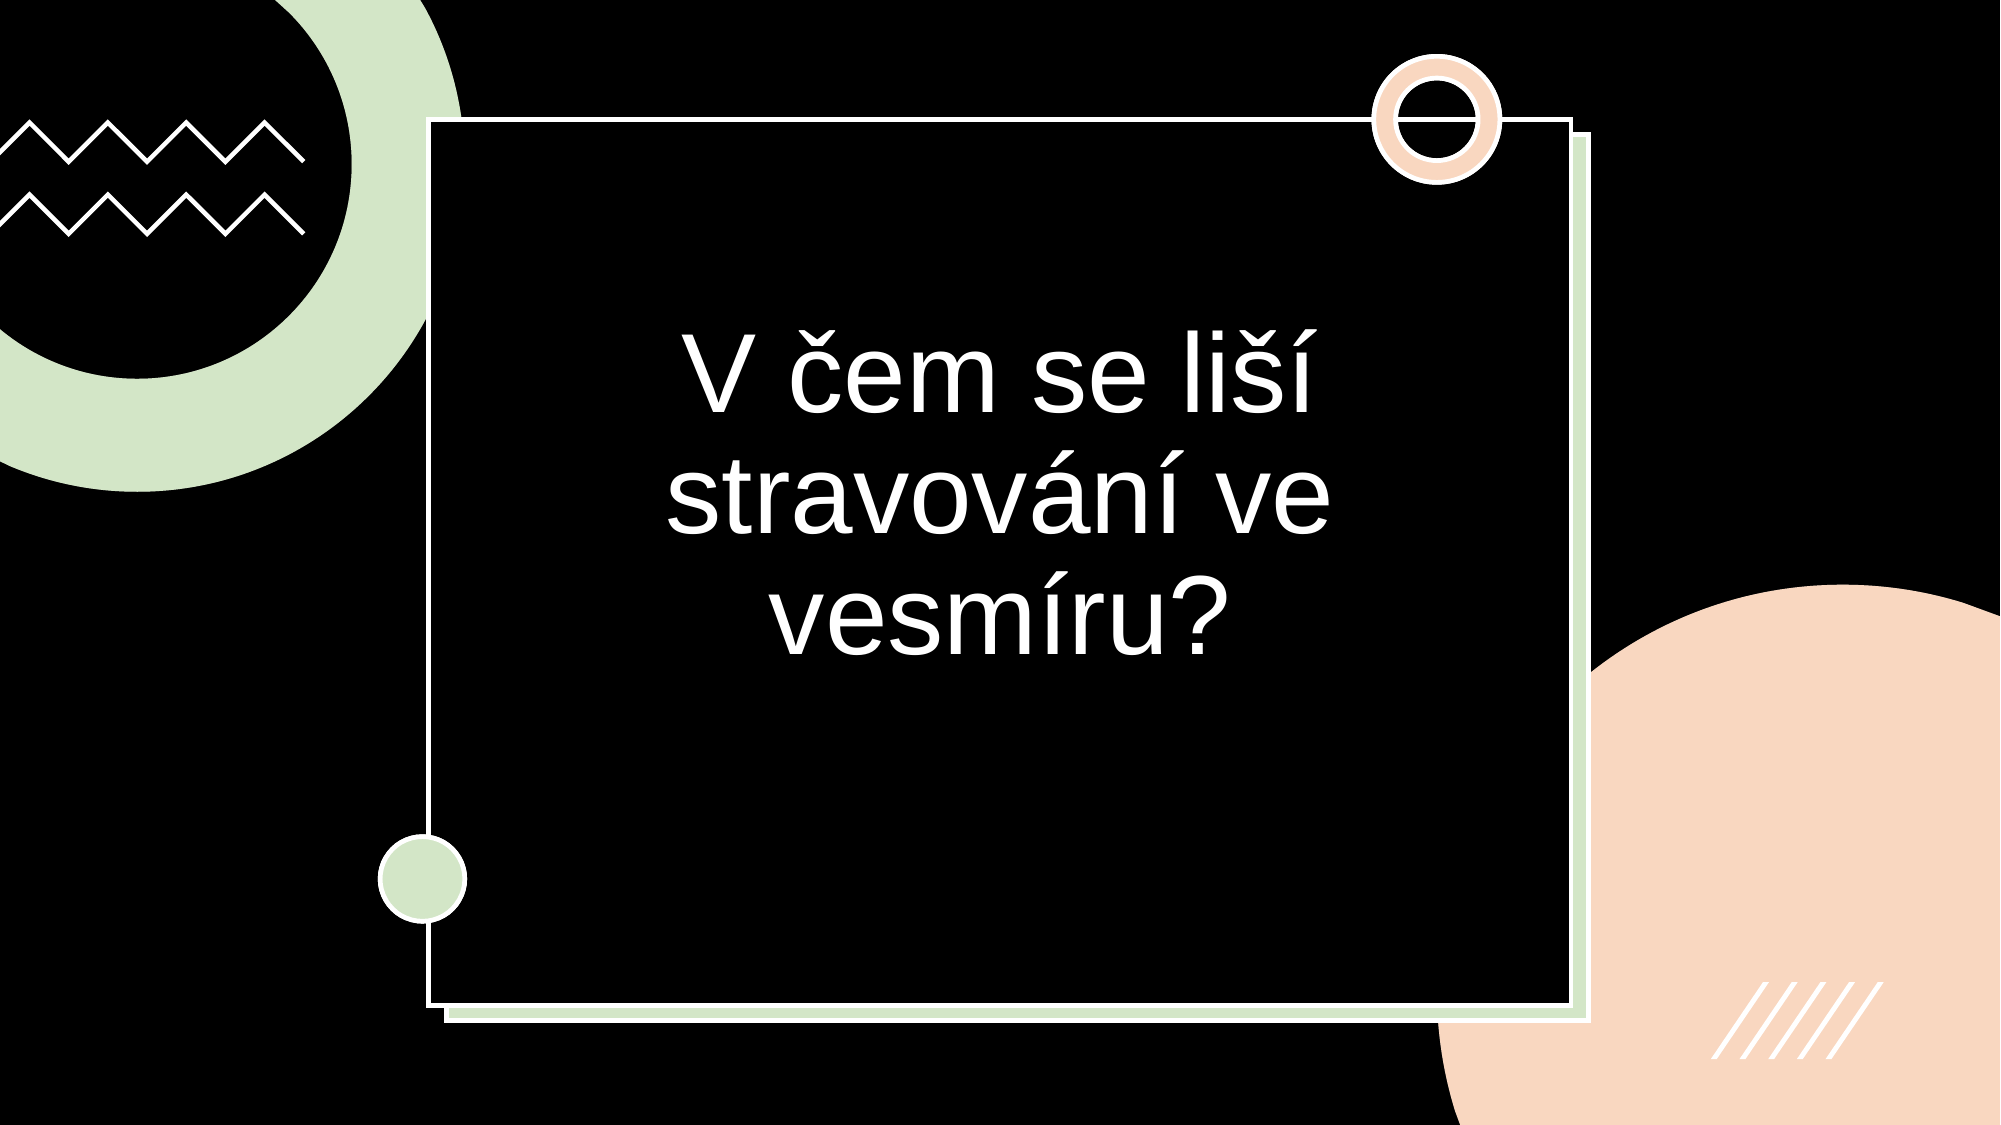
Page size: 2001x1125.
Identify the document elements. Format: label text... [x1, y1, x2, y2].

text_box [0, 0, 463, 493]
text_box [428, 687, 1572, 1007]
text_box [1437, 583, 2000, 1125]
text_box [422, 0, 2000, 670]
text_box [0, 0, 350, 377]
text_box [0, 320, 1458, 1125]
title V čem se liší stravování ve vesmíru? [428, 245, 1572, 687]
text_box [428, 118, 1572, 245]
text_box [379, 835, 466, 923]
text_box [0, 191, 306, 238]
text_box [445, 133, 1590, 1022]
text_box [1372, 55, 1501, 184]
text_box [1710, 982, 1884, 1060]
text_box [0, 119, 306, 165]
